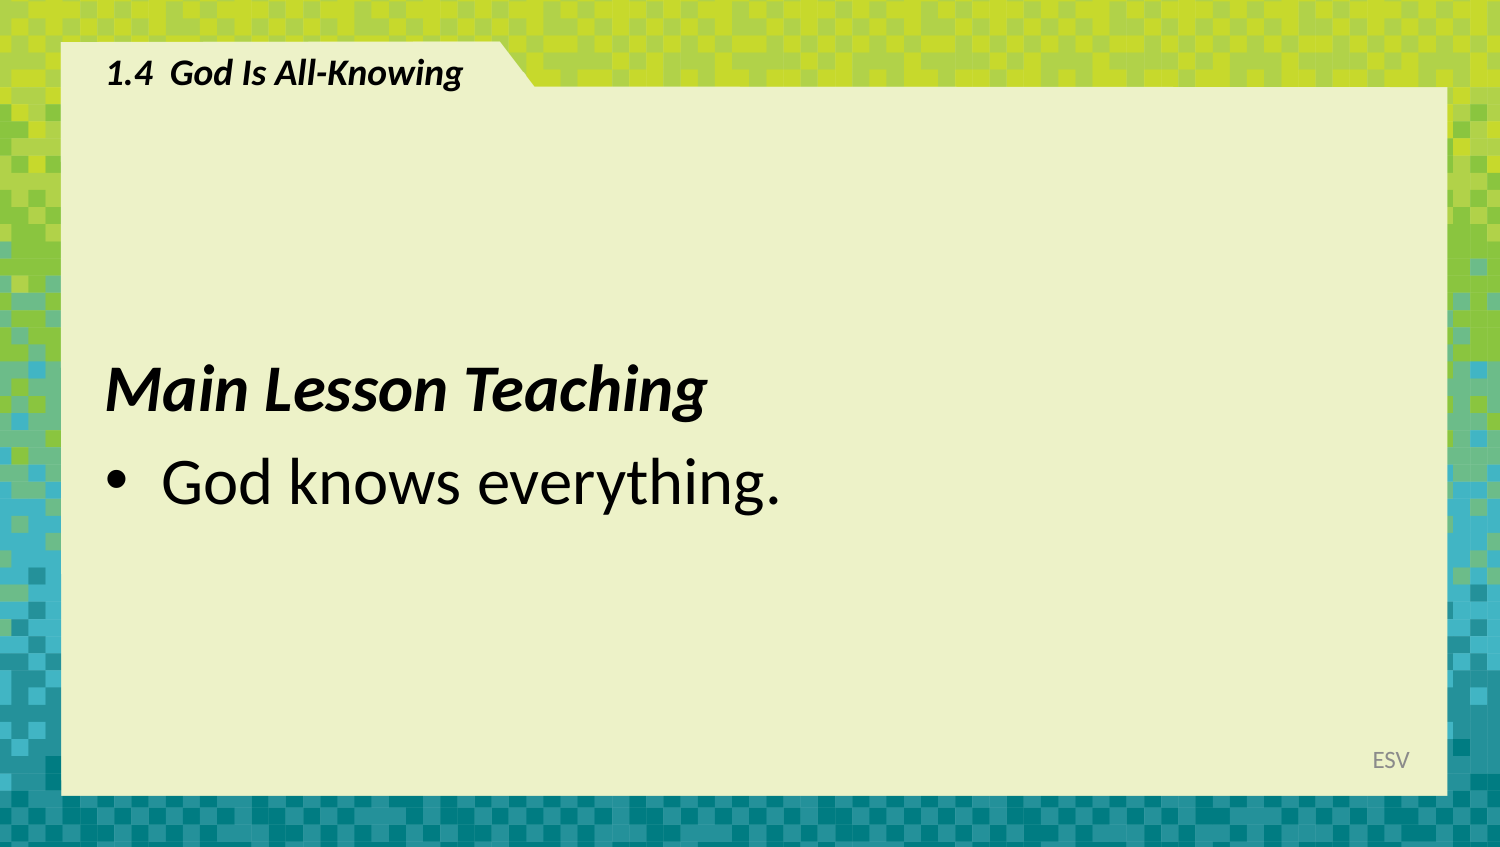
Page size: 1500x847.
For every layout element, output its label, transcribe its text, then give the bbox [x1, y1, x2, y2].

title 1.4 God Is All-Knowing [89, 33, 1420, 108]
picture [0, 0, 1500, 847]
footer ESV [950, 736, 1425, 782]
list Main Lesson Teaching God knows everything. [89, 141, 1403, 722]
